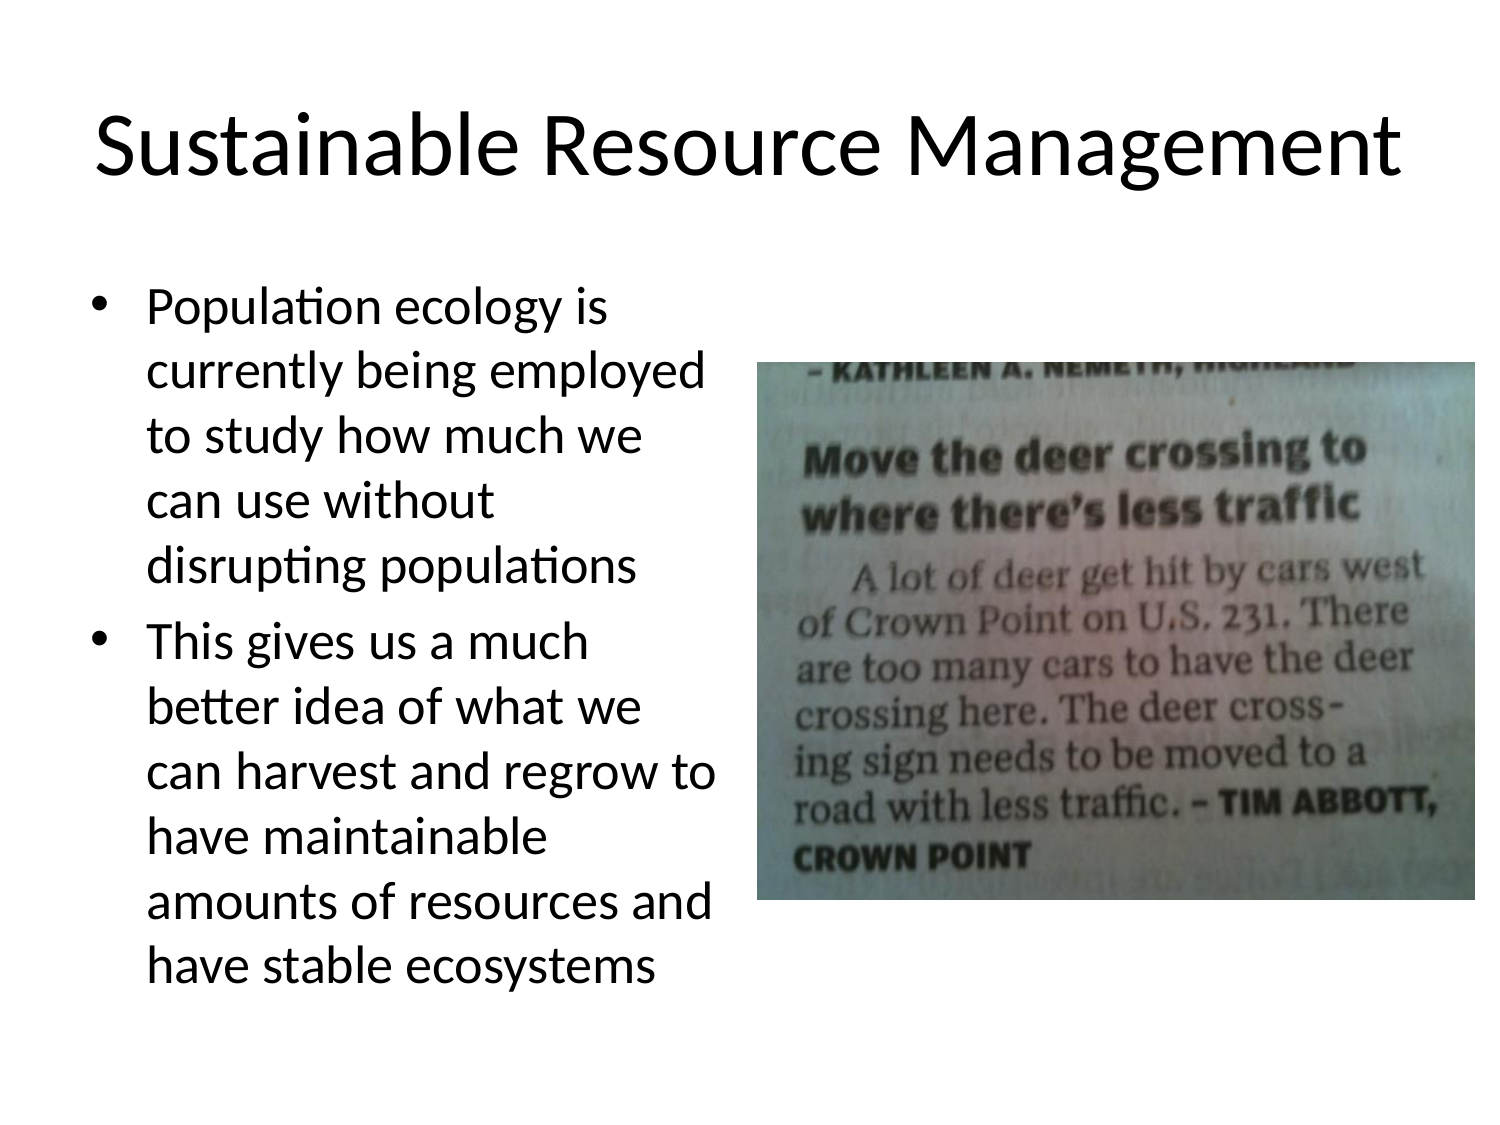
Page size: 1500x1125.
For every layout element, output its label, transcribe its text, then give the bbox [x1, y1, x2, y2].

picture [757, 362, 1475, 901]
title Sustainable Resource Management [75, 45, 1425, 233]
list Population ecology is currently being employed to study how much we can use without disrupting populations This gives us a much better idea of what we can harvest and regrow to have maintainable amounts of resources and have stable ecosystems [75, 262, 738, 1063]
